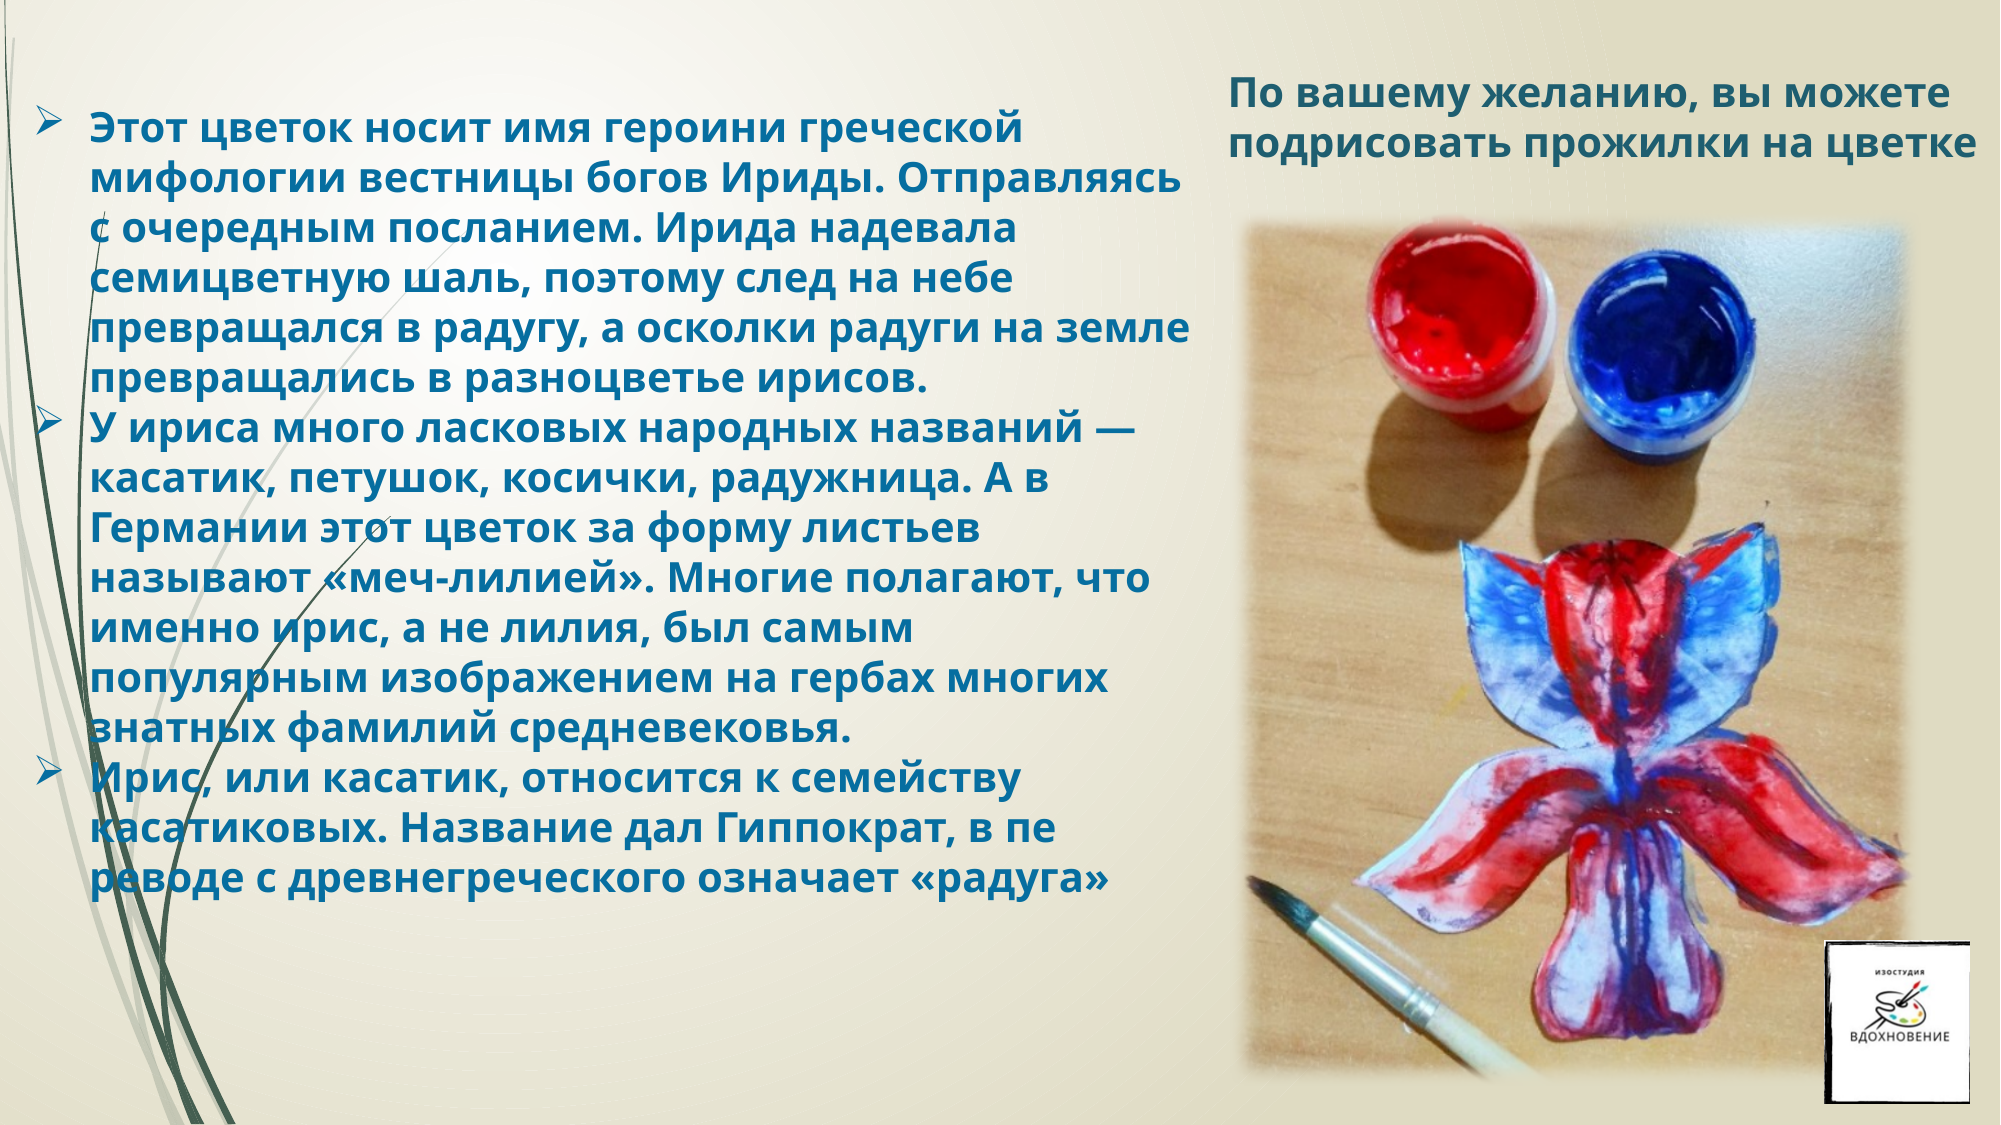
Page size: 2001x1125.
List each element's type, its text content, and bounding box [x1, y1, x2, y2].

text_box По вашему желанию, вы можете подрисовать прожилки на цветке [1212, 58, 2000, 174]
picture [1230, 210, 1970, 1104]
text_box Этот цветок носит имя героини греческой мифологии вестницы богов Ириды. От­правляясь с очередным посланием. Ирида надевала семицветную шаль, поэтому след на небе превращался в радугу, а осколки радуги на земле превращались в разноцветье ири­сов. У ириса много ласковых народных названий — касатик, петушок, косички, радужница. А в Германии этот цветок за форму листьев называют «меч-лилией». Многие полагают, что именно ирис, а не лилия, был самым популярным изображением на гербах многих знатных фамилий средневековья. Ирис, или касатик, относится к семейству касатиковых. Название дал Гиппократ, в пе­реводе с древнегреческого означает «радуга» [18, 93, 1213, 909]
